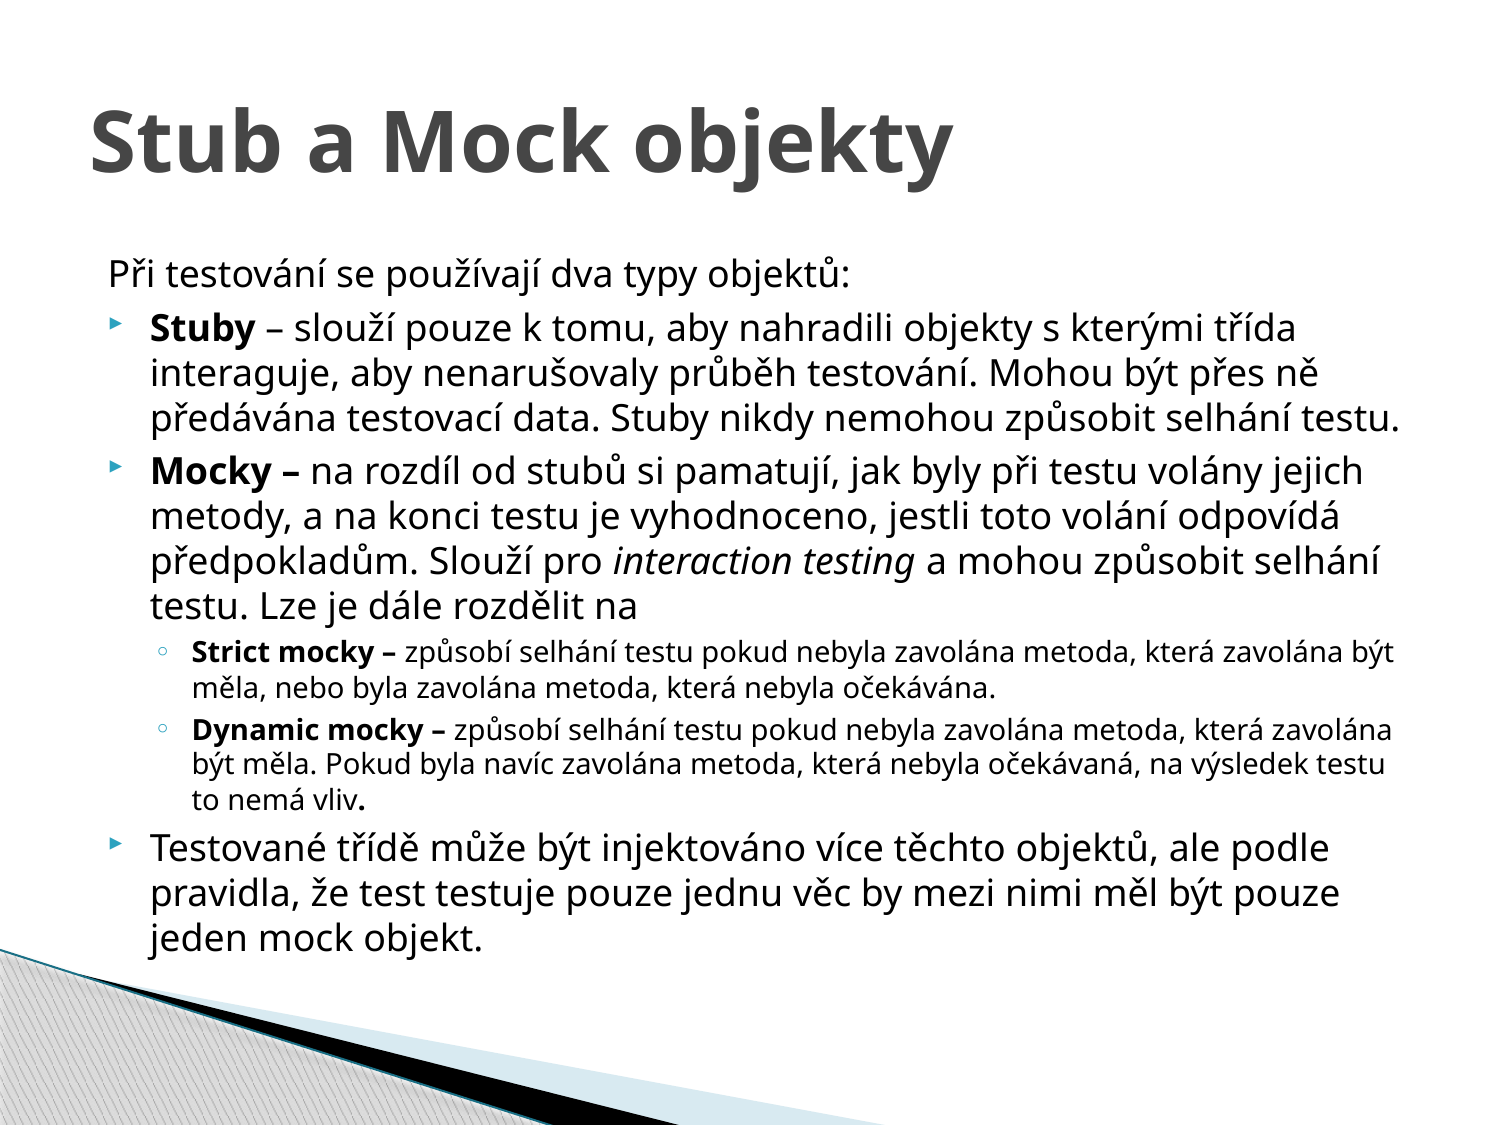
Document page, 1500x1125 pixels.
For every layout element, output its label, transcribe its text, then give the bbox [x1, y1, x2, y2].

title Stub a Mock objekty [75, 45, 1425, 233]
list Při testování se používají dva typy objektů: Stuby – slouží pouze k tomu, aby nahradili objekty s kterými třída interaguje, aby nenarušovaly průběh testování. Mohou být přes ně předávána testovací data. Stuby nikdy nemohou způsobit selhání testu. Mocky – na rozdíl od stubů si pamatují, jak byly při testu volány jejich metody, a na konci testu je vyhodnoceno, jestli toto volání odpovídá předpokladům. Slouží pro interaction testing a mohou způsobit selhání testu. Lze je dále rozdělit na Strict mocky – způsobí selhání testu pokud nebyla zavolána metoda, která zavolána být měla, nebo byla zavolána metoda, která nebyla očekávána. Dynamic mocky – způsobí selhání testu pokud nebyla zavolána metoda, která zavolána být měla. Pokud byla navíc zavolána metoda, která nebyla očekávaná, na výsledek testu to nemá vliv. Testované třídě může být injektováno více těchto objektů, ale podle pravidla, že test testuje pouze jednu věc by mezi nimi měl být pouze jeden mock objekt. [75, 243, 1425, 986]
